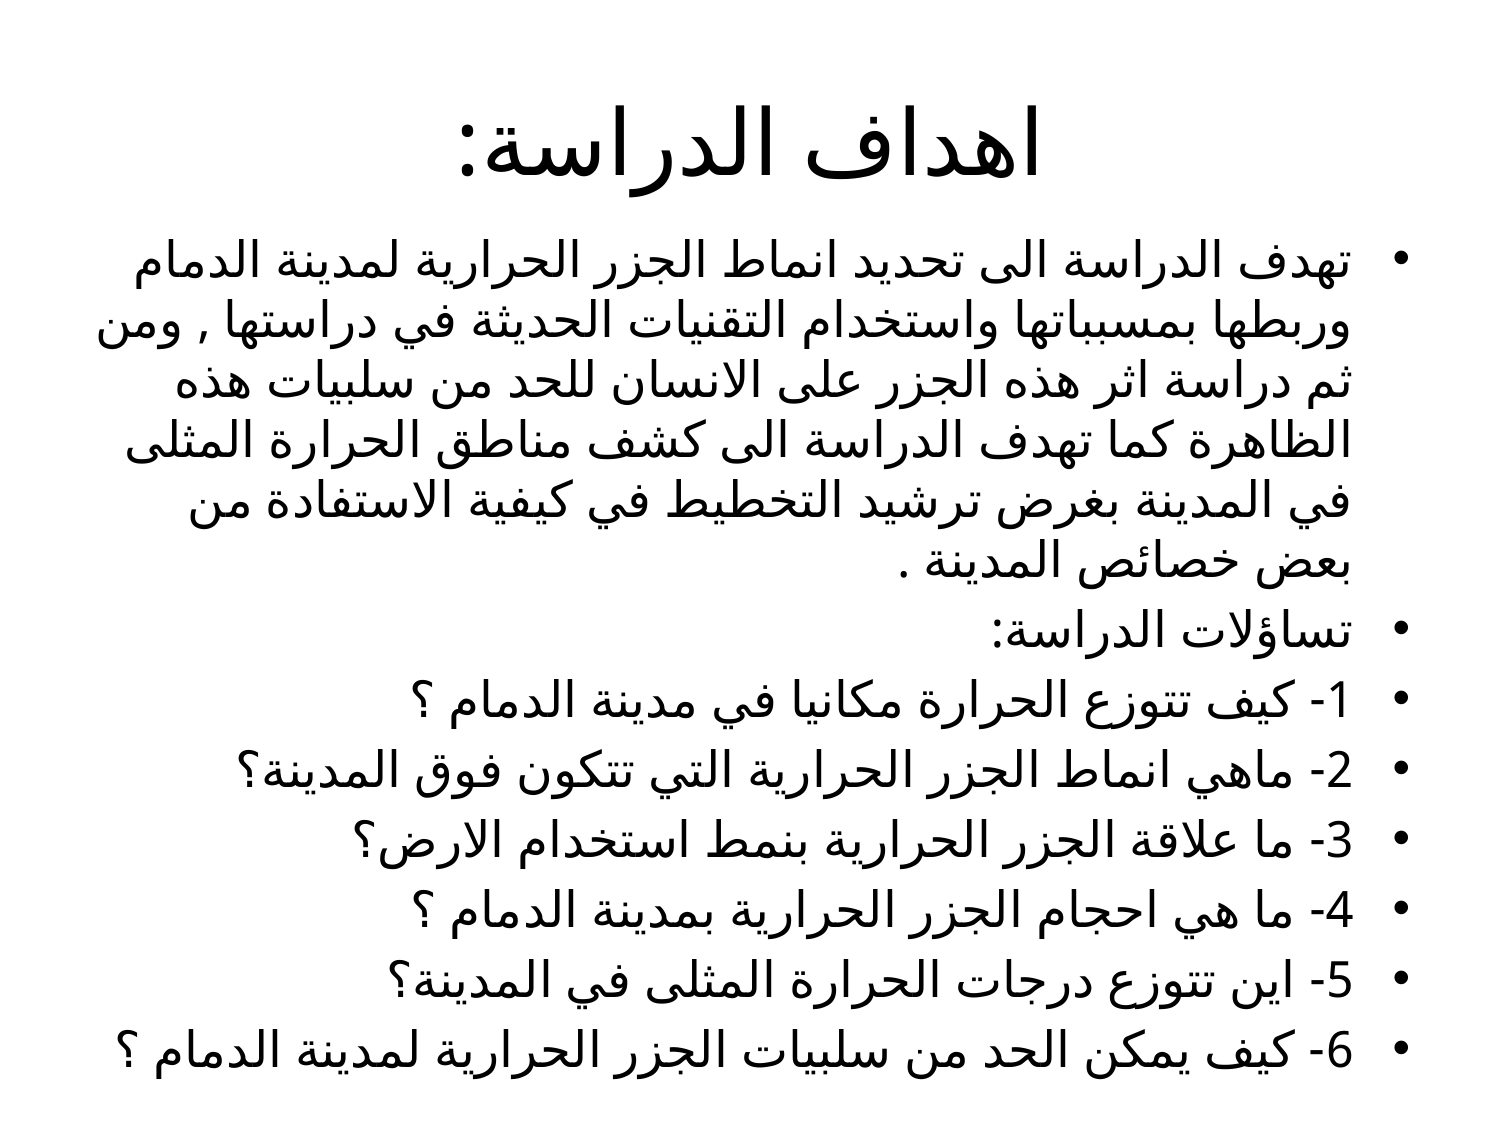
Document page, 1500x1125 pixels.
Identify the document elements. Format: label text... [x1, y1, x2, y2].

list تهدف الدراسة الى تحديد انماط الجزر الحرارية لمدينة الدمام وربطها بمسبباتها واستخدام التقنيات الحديثة في دراستها , ومن ثم دراسة اثر هذه الجزر على الانسان للحد من سلبيات هذه الظاهرة كما تهدف الدراسة الى كشف مناطق الحرارة المثلى في المدينة بغرض ترشيد التخطيط في كيفية الاستفادة من بعض خصائص المدينة . تساؤلات الدراسة: 1- كيف تتوزع الحرارة مكانيا في مدينة الدمام ؟ 2- ماهي انماط الجزر الحرارية التي تتكون فوق المدينة؟ 3- ما علاقة الجزر الحرارية بنمط استخدام الارض؟ 4- ما هي احجام الجزر الحرارية بمدينة الدمام ؟ 5- اين تتوزع درجات الحرارة المثلى في المدينة؟ 6- كيف يمكن الحد من سلبيات الجزر الحرارية لمدينة الدمام ؟ [75, 219, 1425, 1005]
title اهداف الدراسة: [75, 45, 1425, 219]
